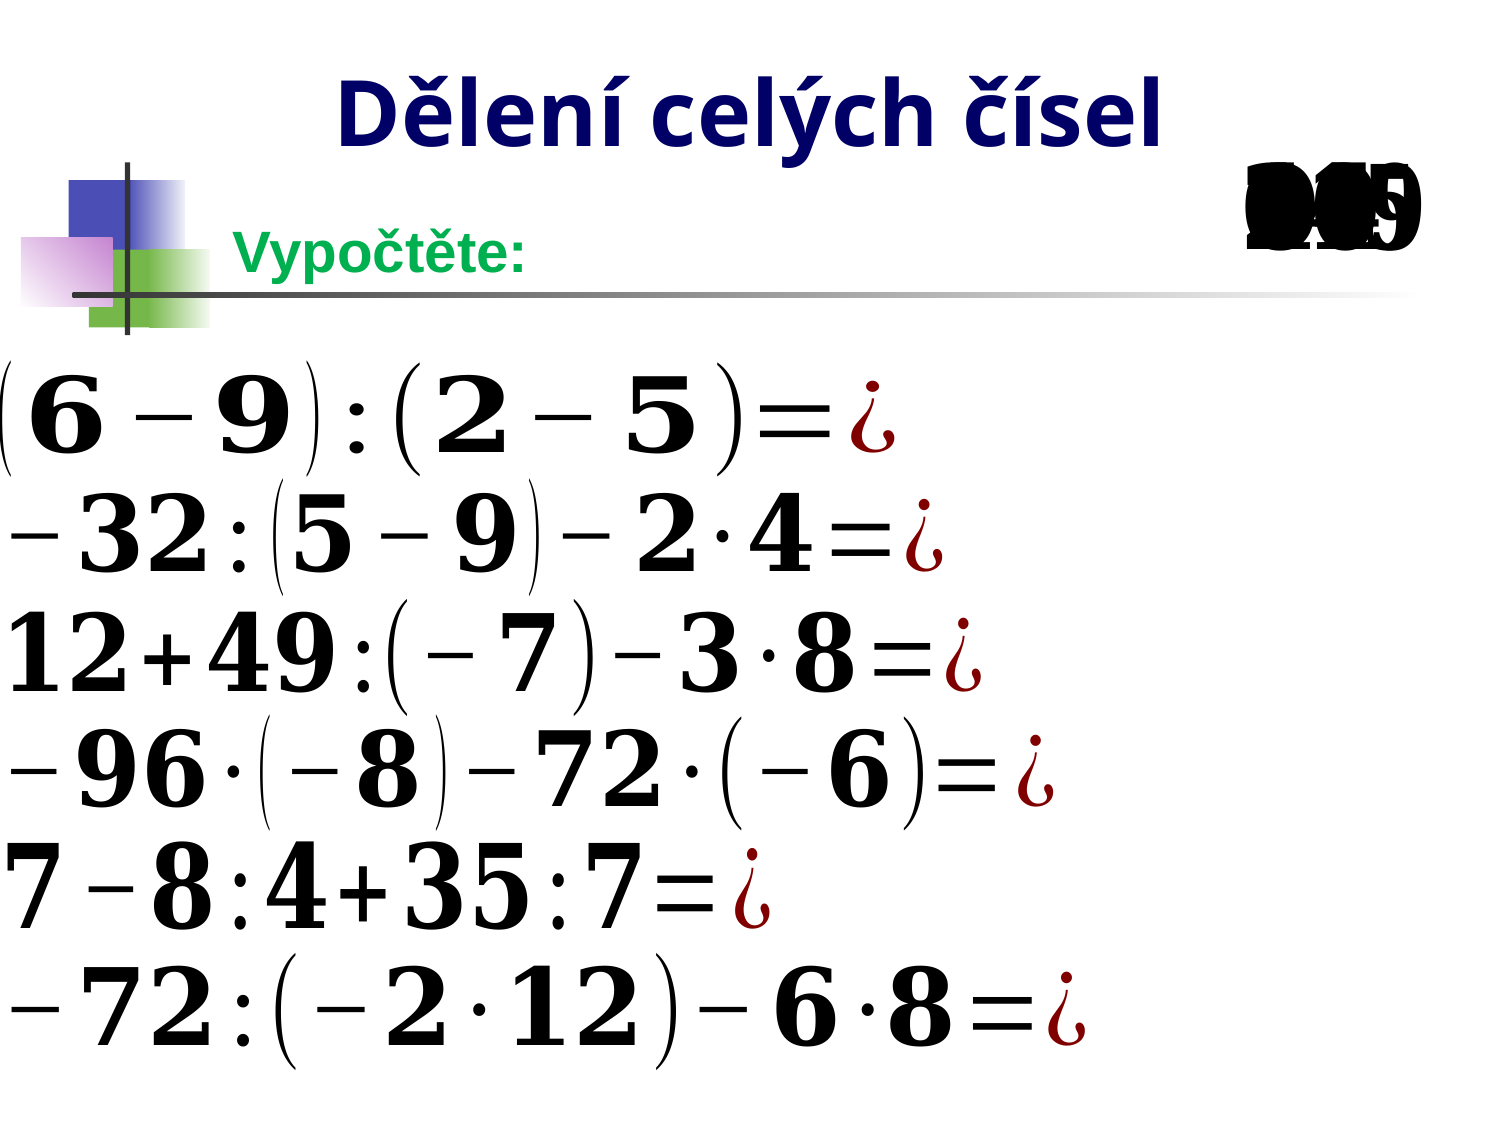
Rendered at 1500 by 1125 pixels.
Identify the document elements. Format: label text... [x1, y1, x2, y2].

title Dělení celých čísel [0, 63, 1500, 173]
text_box Vypočtěte: [217, 207, 1392, 292]
